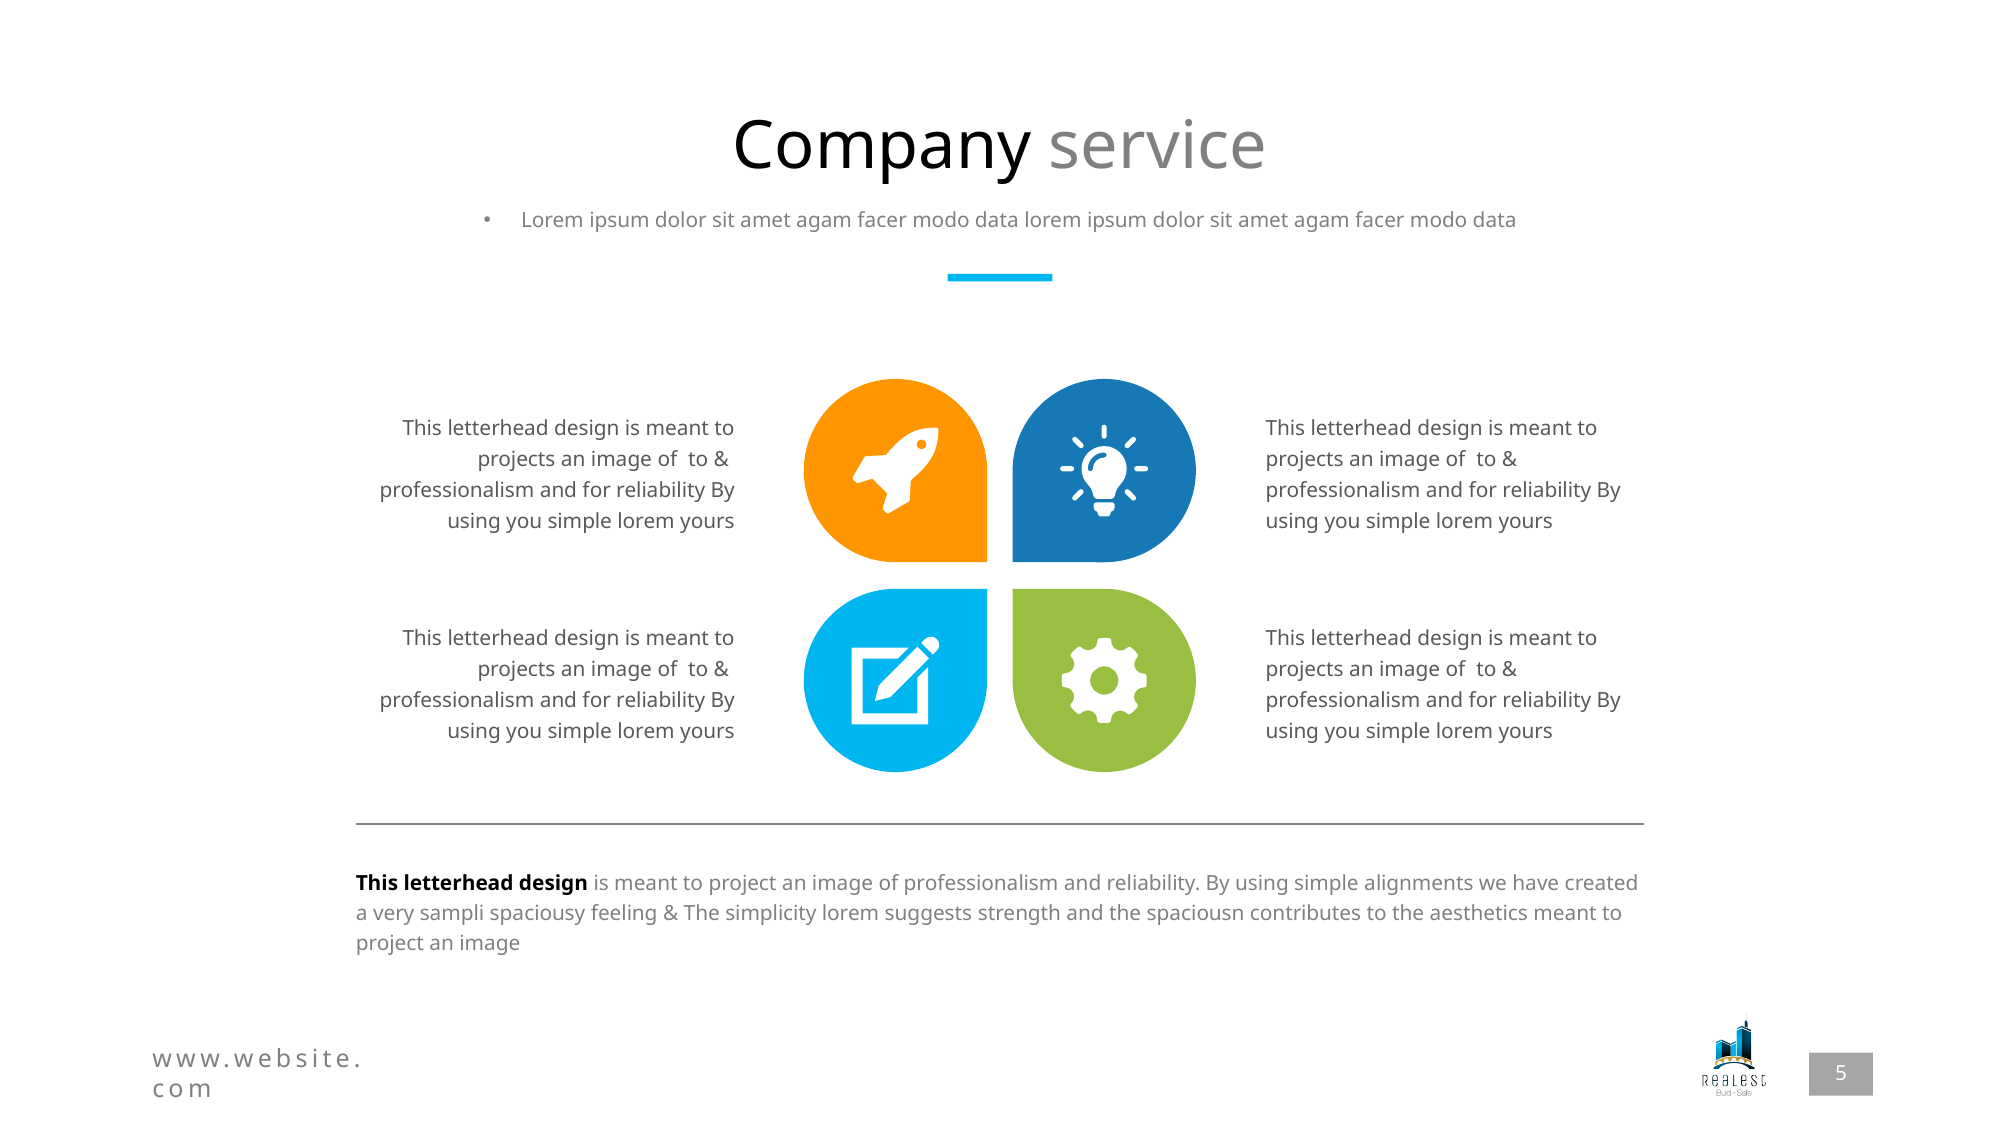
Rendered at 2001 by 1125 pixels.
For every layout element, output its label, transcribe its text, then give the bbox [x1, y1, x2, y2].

slide_number www.website.com [137, 1042, 391, 1103]
text_box [947, 273, 1053, 282]
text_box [337, 378, 1663, 956]
list Lorem ipsum dolor sit amet agam facer modo data lorem ipsum dolor sit amet agam facer modo data [137, 202, 1863, 246]
title Company service [137, 96, 1863, 198]
slide_number 5 [1809, 1052, 1873, 1096]
